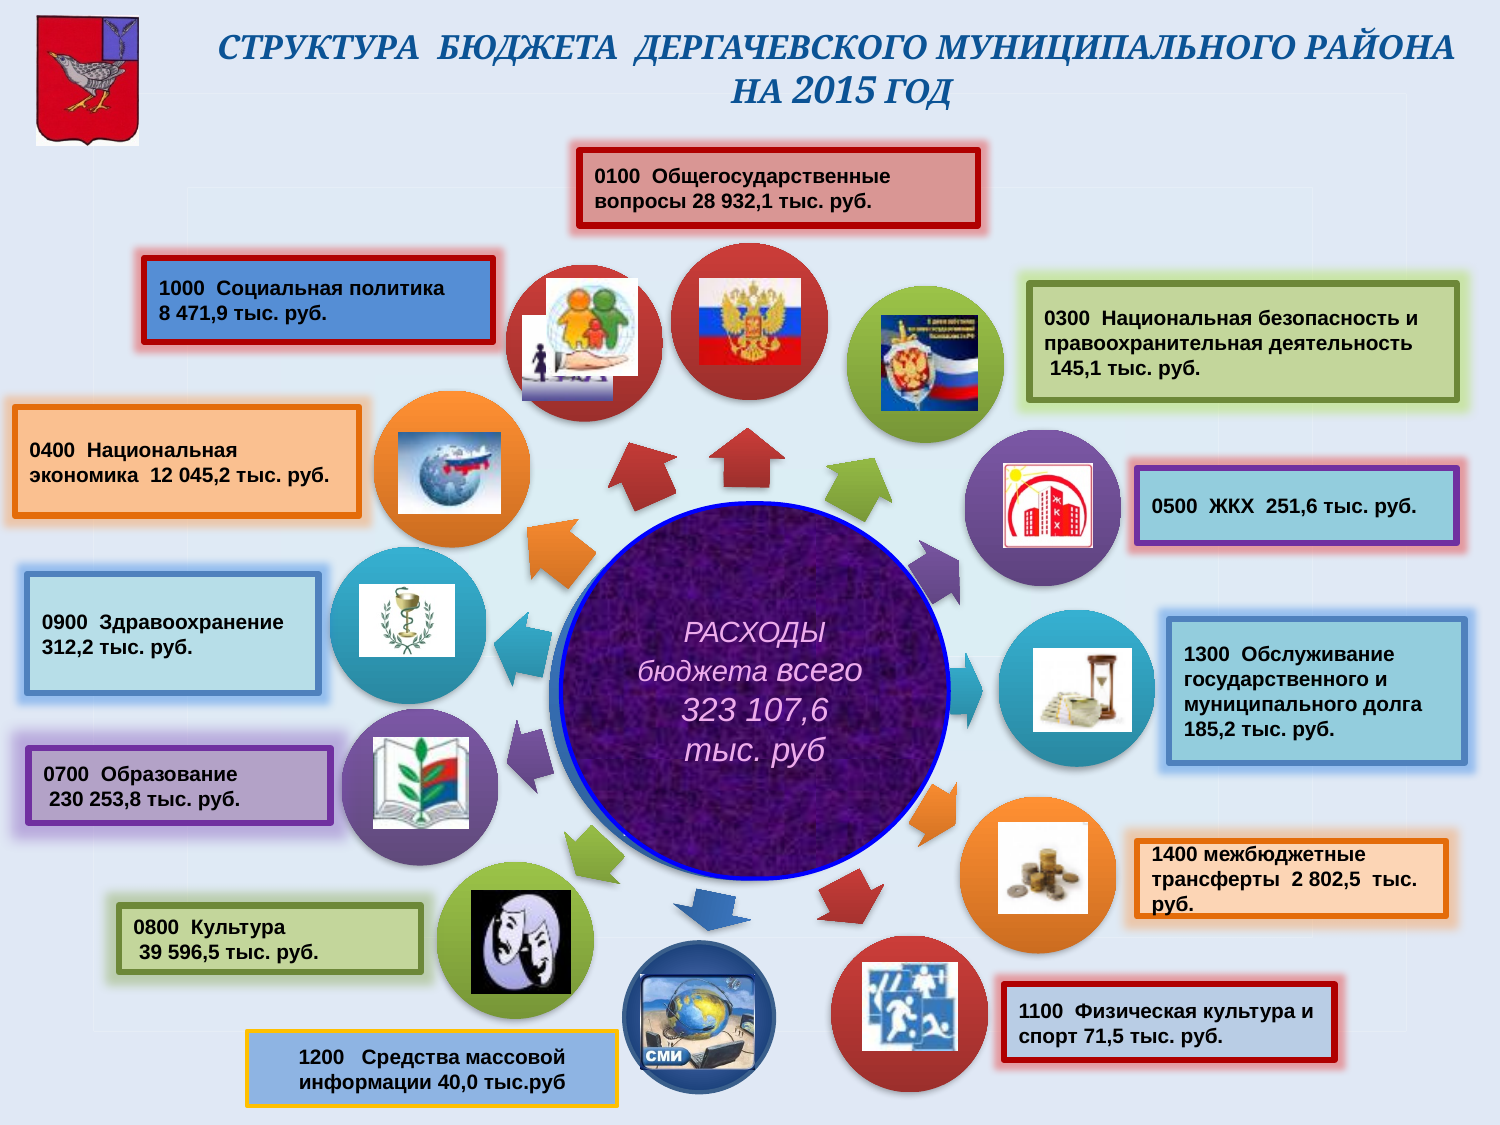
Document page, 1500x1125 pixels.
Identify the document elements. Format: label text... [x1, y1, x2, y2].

picture [373, 737, 469, 829]
picture [1032, 648, 1133, 733]
picture [1003, 463, 1093, 548]
picture [470, 890, 572, 994]
picture [521, 278, 638, 401]
picture [398, 432, 501, 514]
picture [36, 15, 139, 146]
text_box 0100 Общегосударственные вопросы 28 932,1 тыс. руб. [579, 149, 978, 226]
text_box СТРУКТУРА БЮДЖЕТА ДЕРГАЧЕВСКОГО МУНИЦИПАЛЬНОГО РАЙОНА НА 2015 ГОД [194, 18, 1490, 119]
picture [881, 315, 979, 411]
picture [640, 974, 756, 1070]
picture [862, 962, 959, 1052]
picture [698, 278, 801, 365]
picture [998, 822, 1088, 914]
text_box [0, 242, 1500, 1111]
picture [359, 584, 455, 657]
